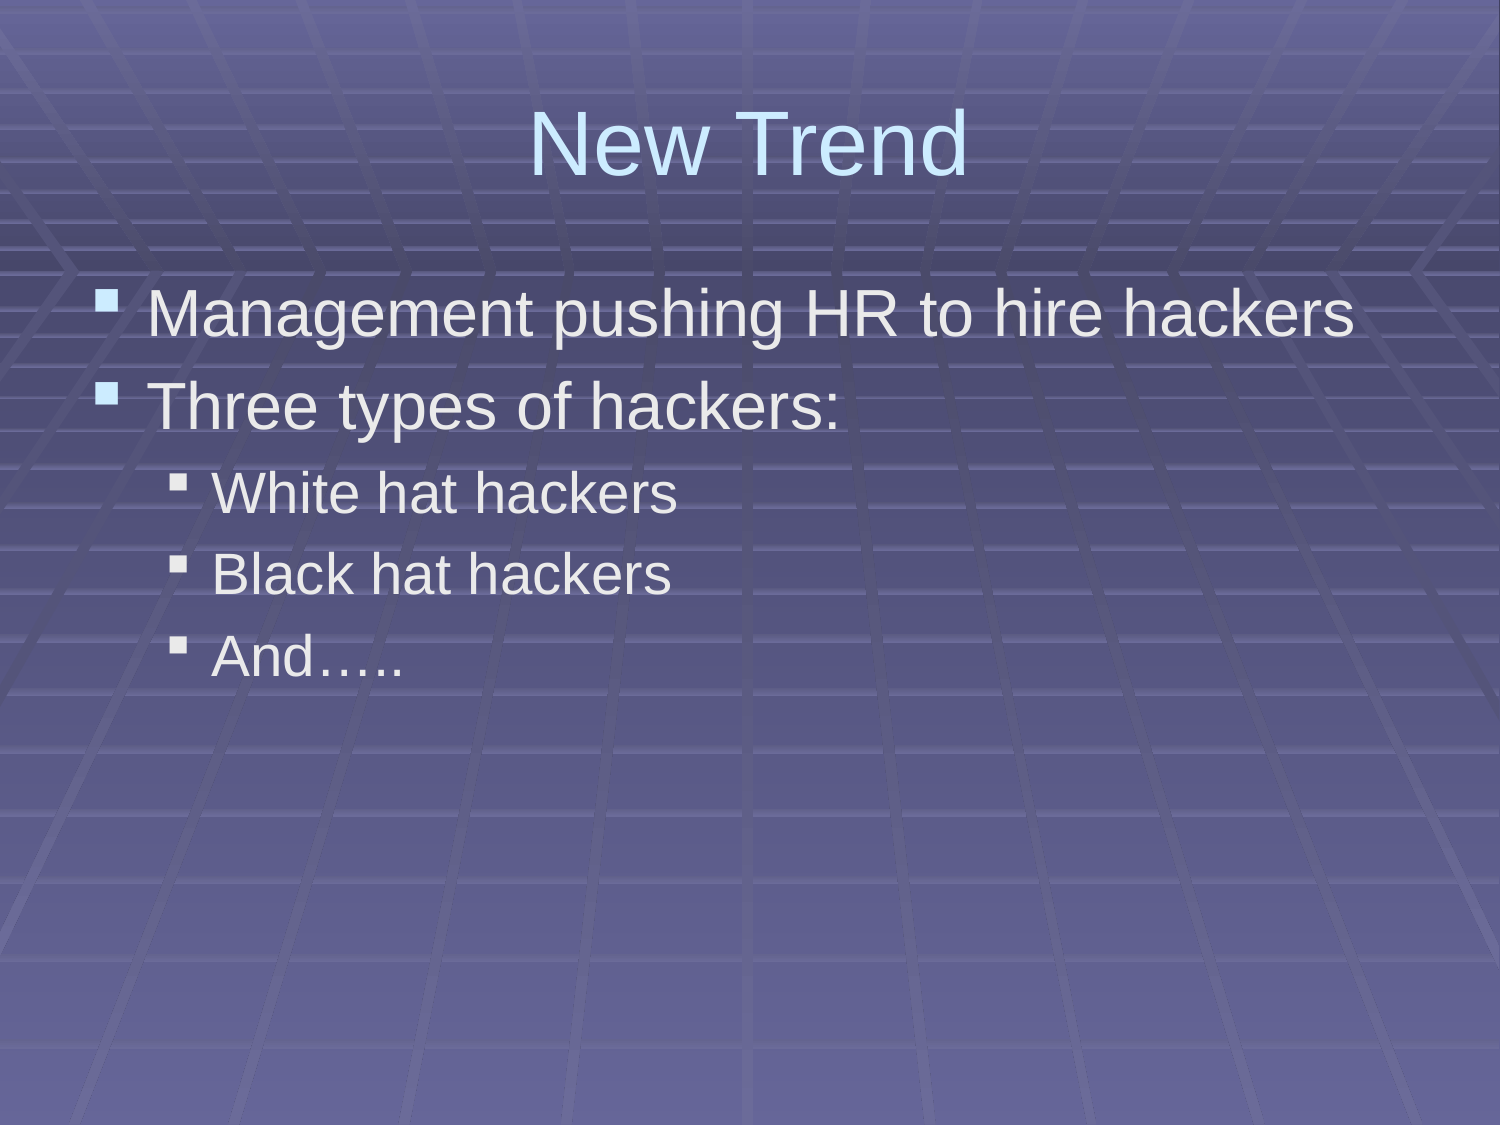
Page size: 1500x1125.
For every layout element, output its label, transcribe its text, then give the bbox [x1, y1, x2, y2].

title New Trend [74, 44, 1425, 233]
list Management pushing HR to hire hackers Three types of hackers: White hat hackers Black hat hackers And….. [74, 262, 1425, 1000]
